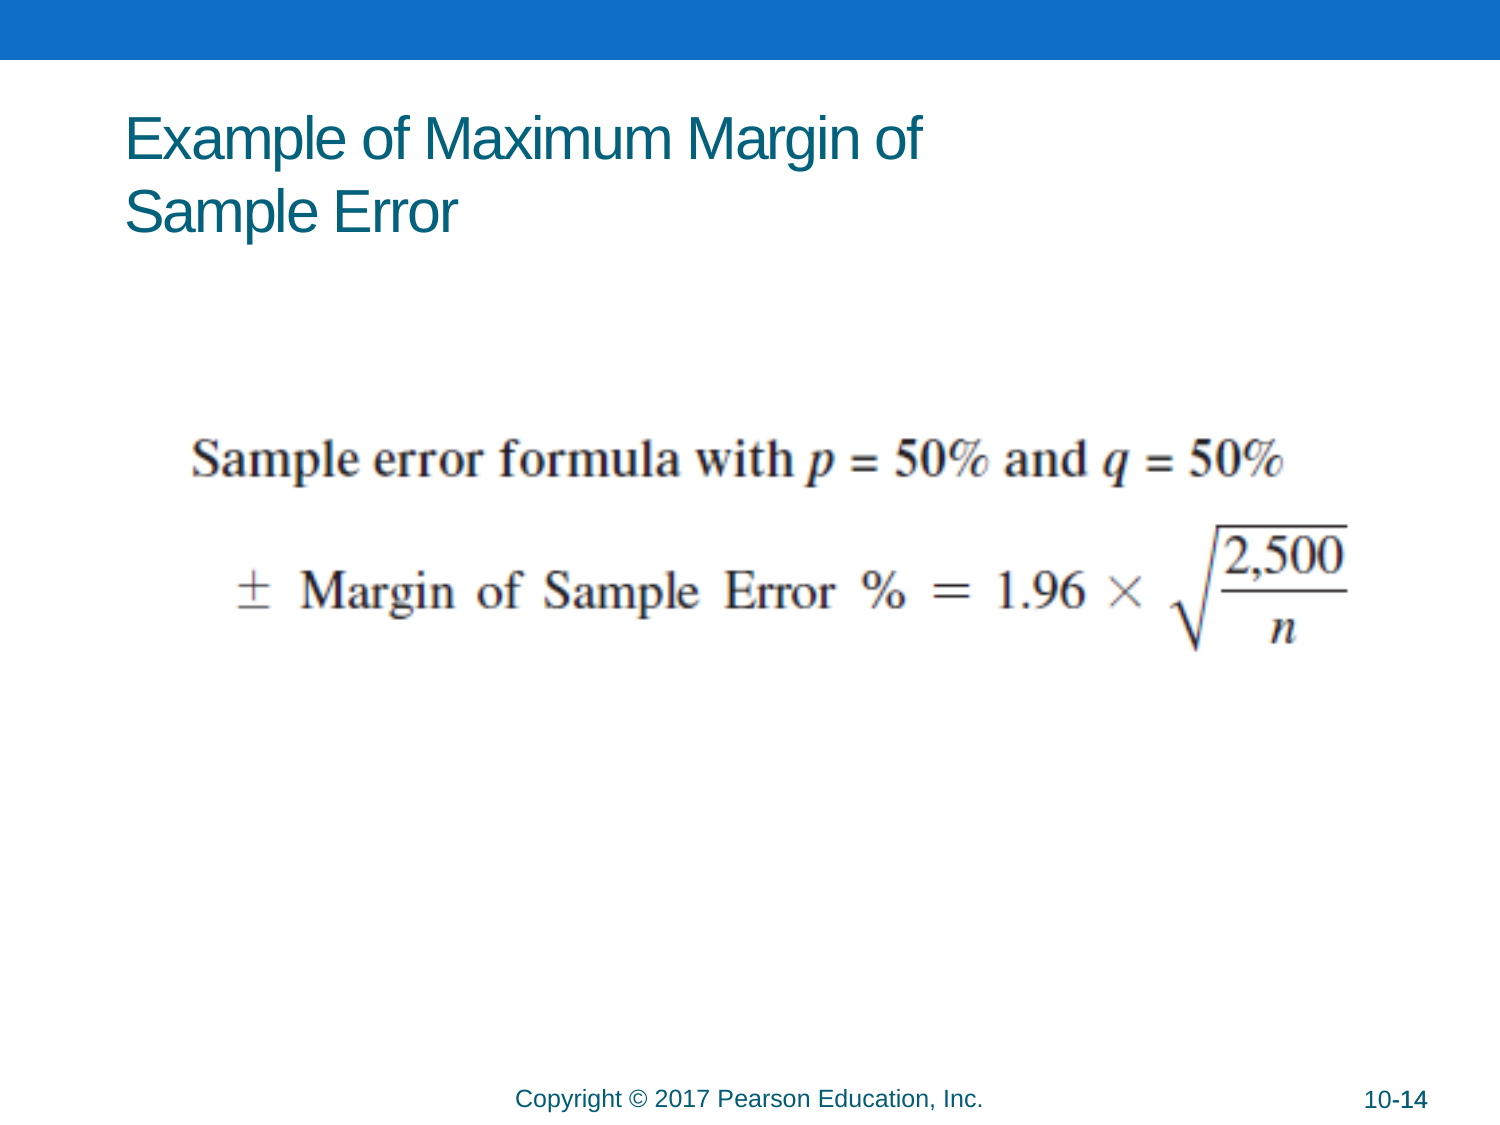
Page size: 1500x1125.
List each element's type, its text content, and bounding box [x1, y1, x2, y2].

picture [142, 428, 1419, 663]
title Example of Maximum Margin of Sample Error [0, 90, 1350, 253]
picture [641, 1100, 647, 1107]
